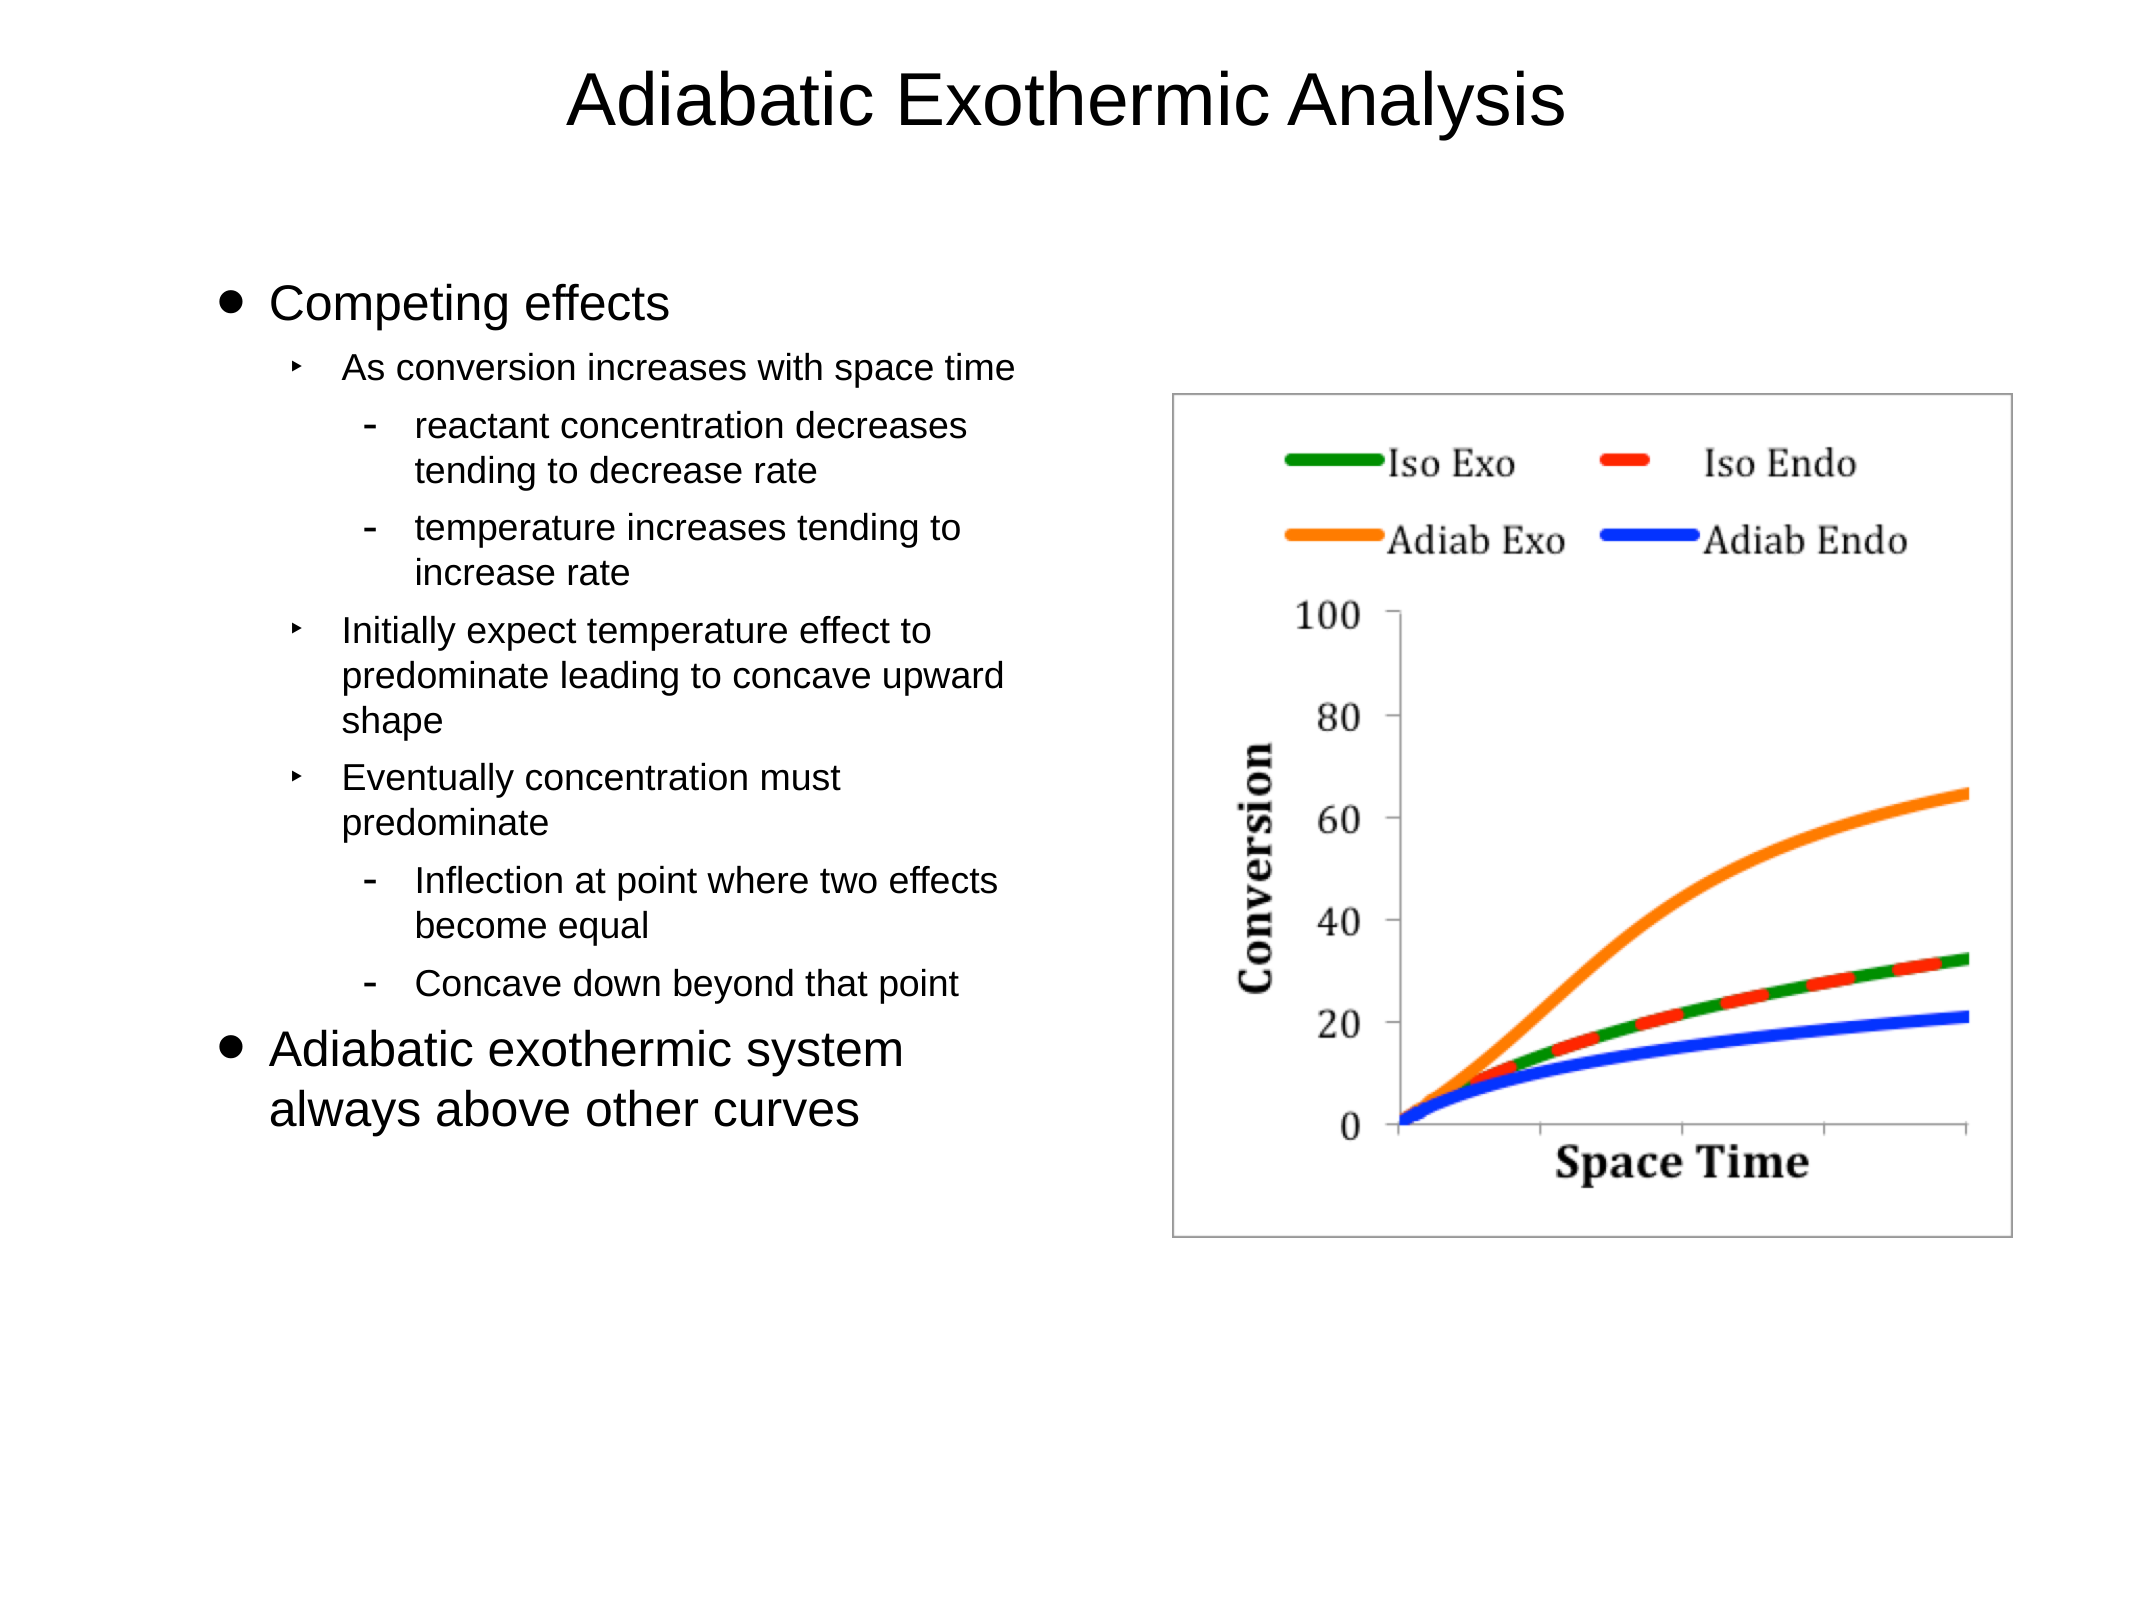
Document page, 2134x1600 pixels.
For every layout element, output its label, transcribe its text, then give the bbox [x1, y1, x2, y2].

picture [1172, 393, 2013, 1238]
title Adiabatic Exothermic Analysis [208, 41, 1925, 250]
list Competing effects As conversion increases with space time reactant concentration decreases tending to decrease rate temperature increases tending to increase rate Initially expect temperature effect to predominate leading to concave upward shape Eventually concentration must predominate Inflection at point where two effects become equal Concave down beyond that point Adiabatic exothermic system always above other curves [208, 262, 1067, 1461]
